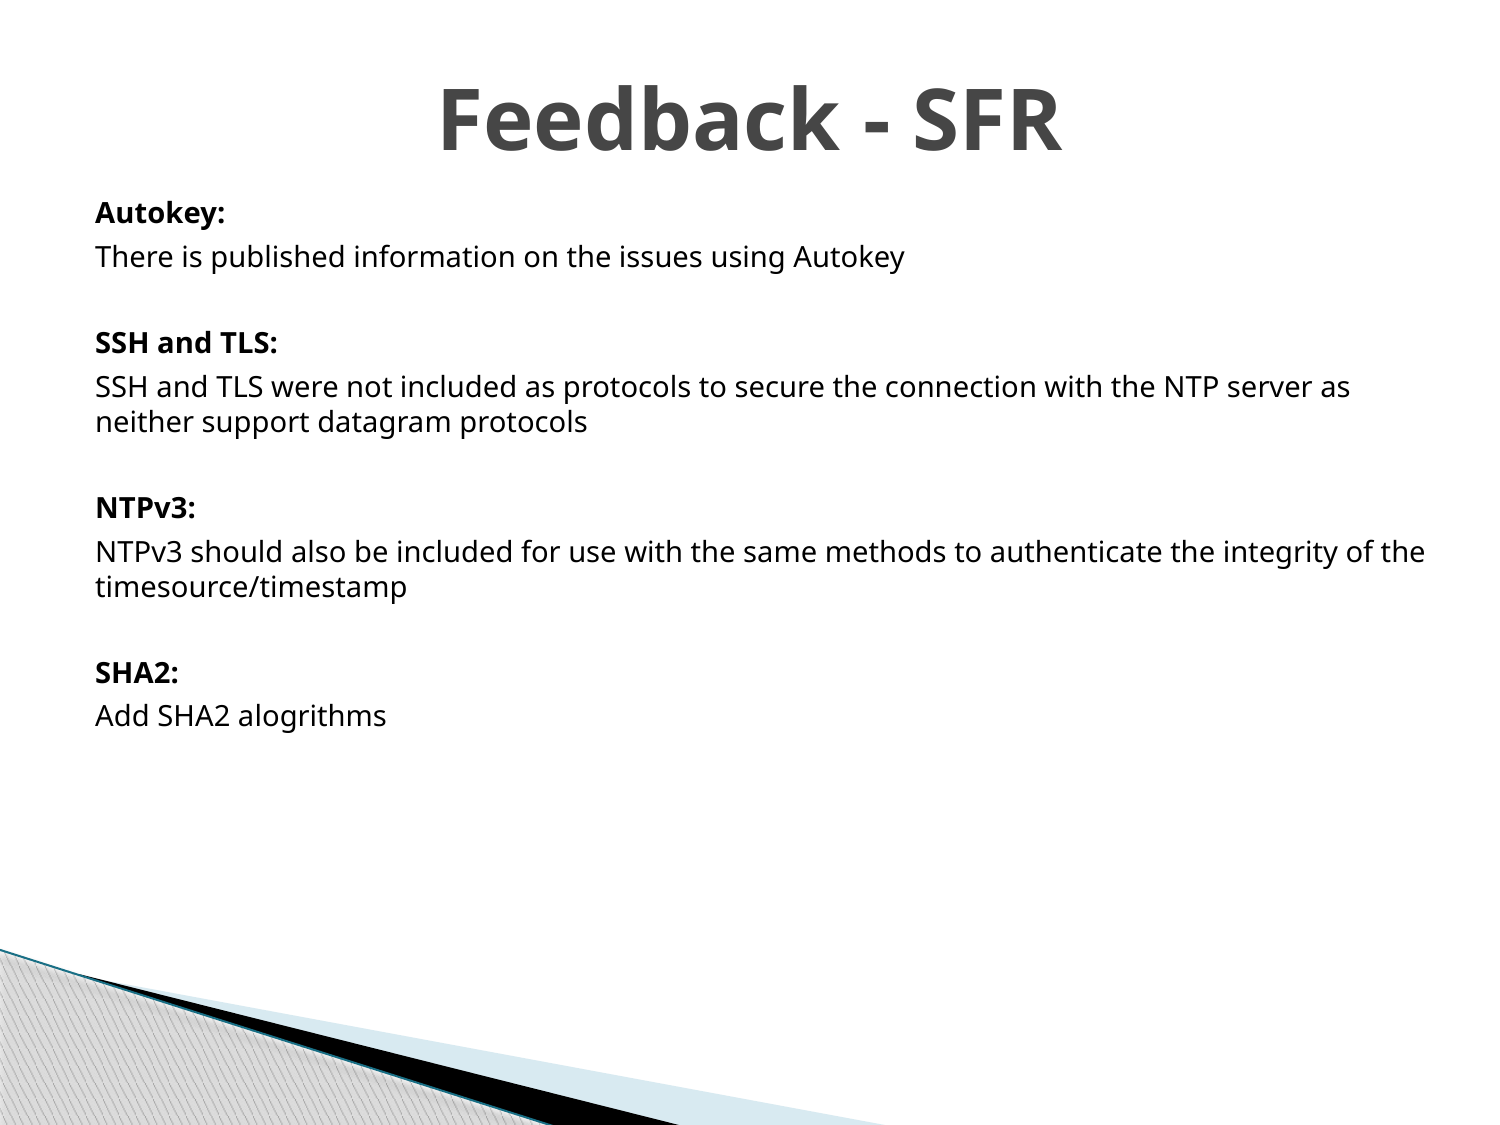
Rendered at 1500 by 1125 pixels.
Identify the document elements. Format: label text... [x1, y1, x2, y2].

list Autokey: There is published information on the issues using Autokey SSH and TLS: SSH and TLS were not included as protocols to secure the connection with the NTP server as neither support datagram protocols NTPv3: NTPv3 should also be included for use with the same methods to authenticate the integrity of the timesource/timestamp SHA2: Add SHA2 alogrithms [62, 187, 1466, 1013]
title Feedback - SFR [75, 45, 1425, 188]
